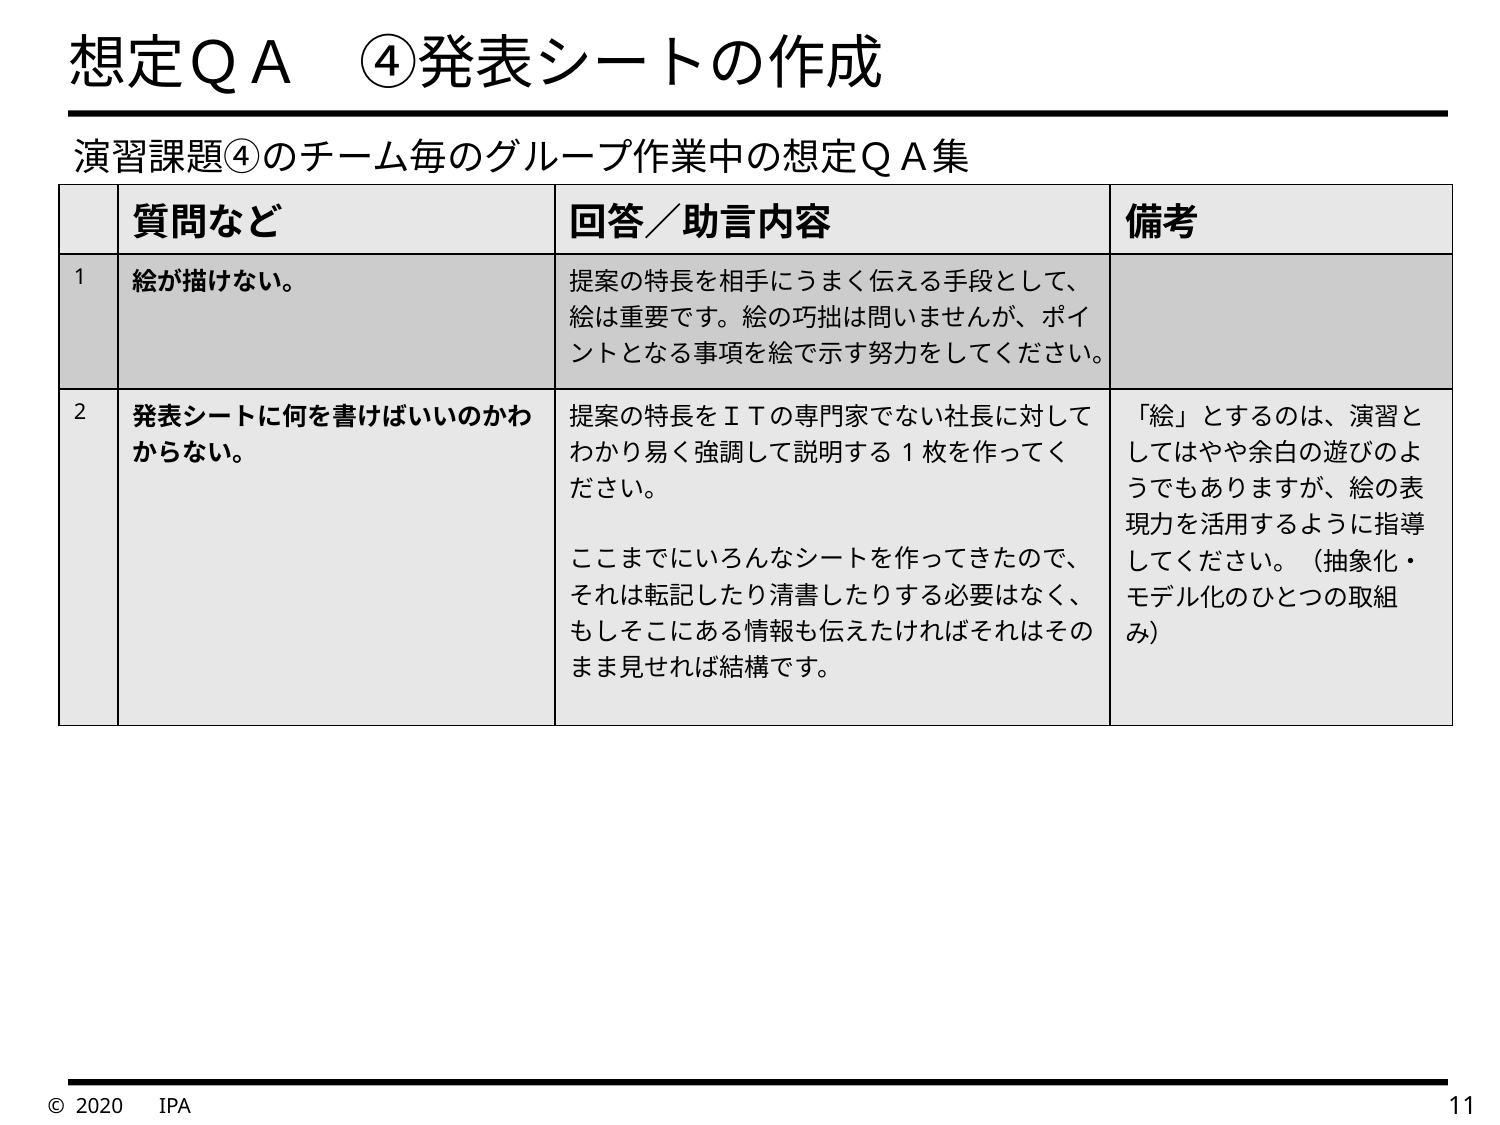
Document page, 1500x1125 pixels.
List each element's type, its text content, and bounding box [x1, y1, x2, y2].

table_header [60, 185, 117, 253]
table_cell 提案の特長を相手にうまく伝える手段として、絵は重要です。絵の巧拙は問いませんが、ポイントとなる事項を絵で示す努力をしてください。 [556, 255, 1109, 388]
table_cell 「絵」とするのは、演習としてはやや余白の遊びのようでもありますが、絵の表現力を活用するように指導してください。（抽象化・モデル化のひとつの取組み） [1111, 390, 1452, 725]
list 演習課題④のチーム毎のグループ作業中の想定ＱＡ集 [25, 125, 1475, 185]
table_cell 1 [60, 255, 117, 388]
table_header 回答／助言内容 [556, 185, 1109, 253]
table_cell 発表シートに何を書けばいいのかわからない。 [119, 390, 554, 725]
table_header 備考 [1111, 185, 1452, 253]
title 想定ＱＡ ④発表シートの作成 [53, 19, 1377, 102]
table_header 質問など [119, 185, 554, 253]
table_cell 絵が描けない。 [119, 255, 554, 388]
table_cell 2 [60, 390, 117, 725]
table_cell [1111, 255, 1452, 388]
table_cell 提案の特長をＩＴの専門家でない社長に対してわかり易く強調して説明する1枚を作ってください。 ここまでにいろんなシートを作ってきたので、それは転記したり清書したりする必要はなく、もしそこにある情報も伝えたければそれはそのまま見せれば結構です。 [556, 390, 1109, 725]
